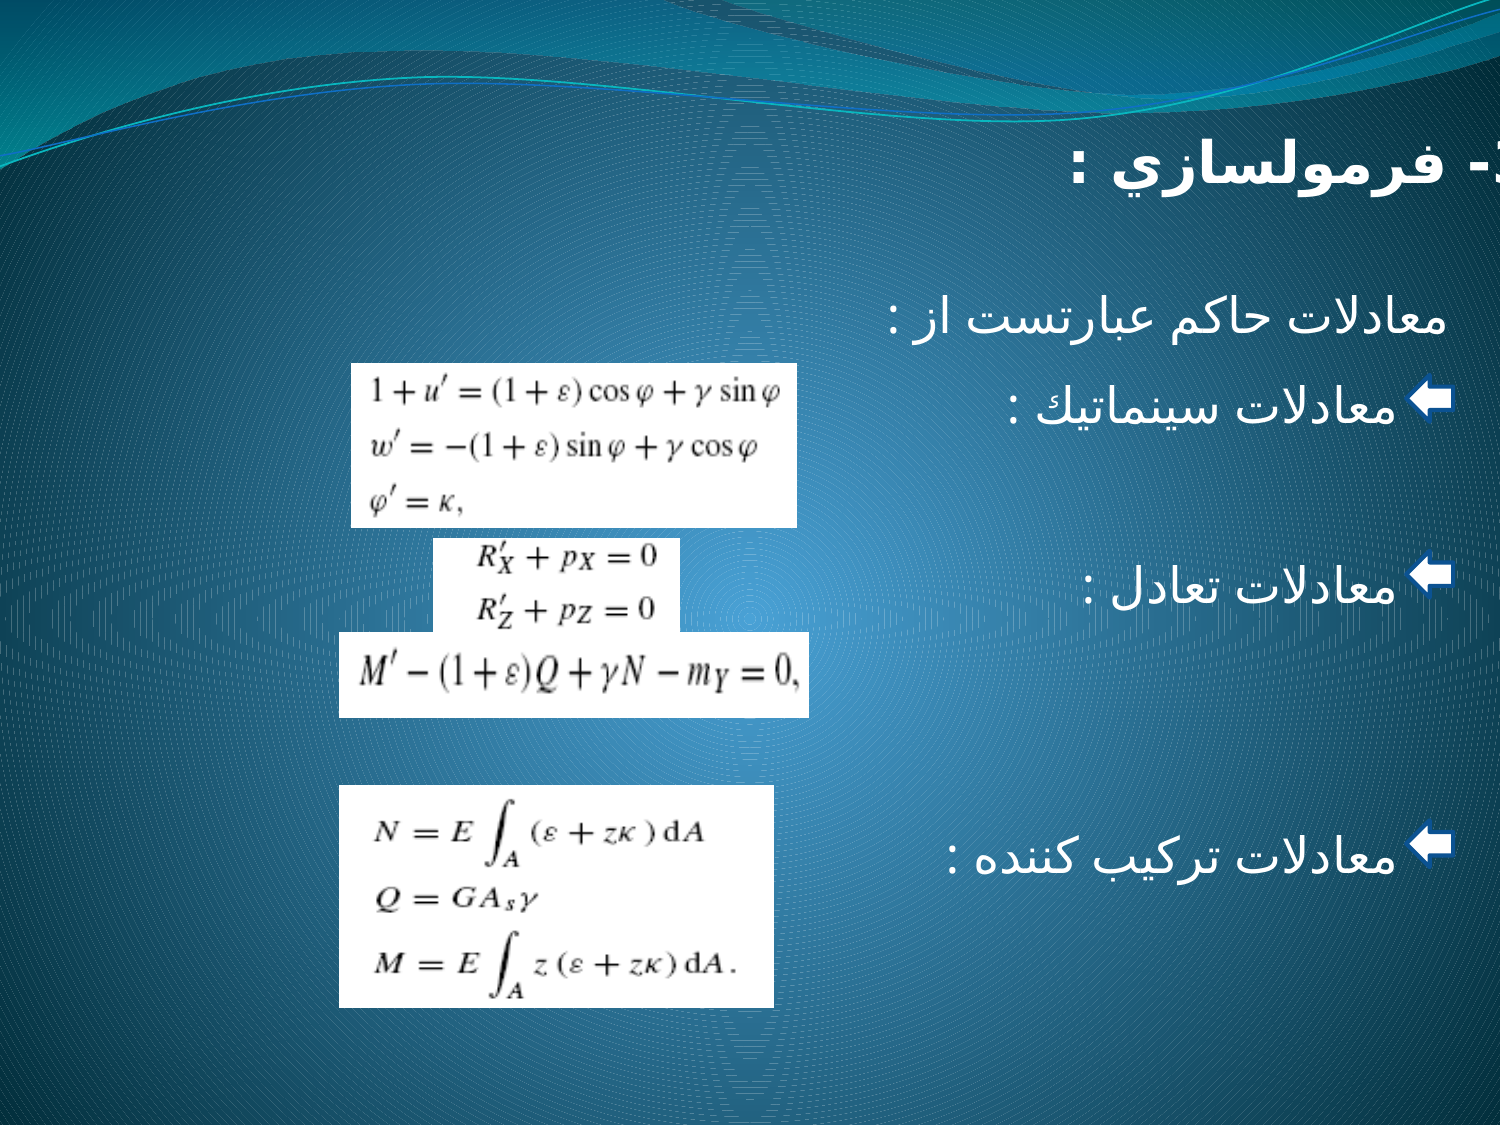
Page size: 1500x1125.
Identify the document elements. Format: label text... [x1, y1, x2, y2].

picture [339, 538, 809, 719]
picture [351, 362, 798, 528]
text_box [1404, 818, 1456, 870]
text_box معادلات حاكم عبارتست از : معادلات سينماتيك : معادلات تعادل : معادلات تركيب كننده : [46, 246, 1465, 1125]
picture [339, 784, 774, 1008]
text_box [1404, 373, 1456, 424]
text_box [1404, 548, 1456, 600]
text_box 3- فرمولسازي : [1052, 117, 1500, 203]
